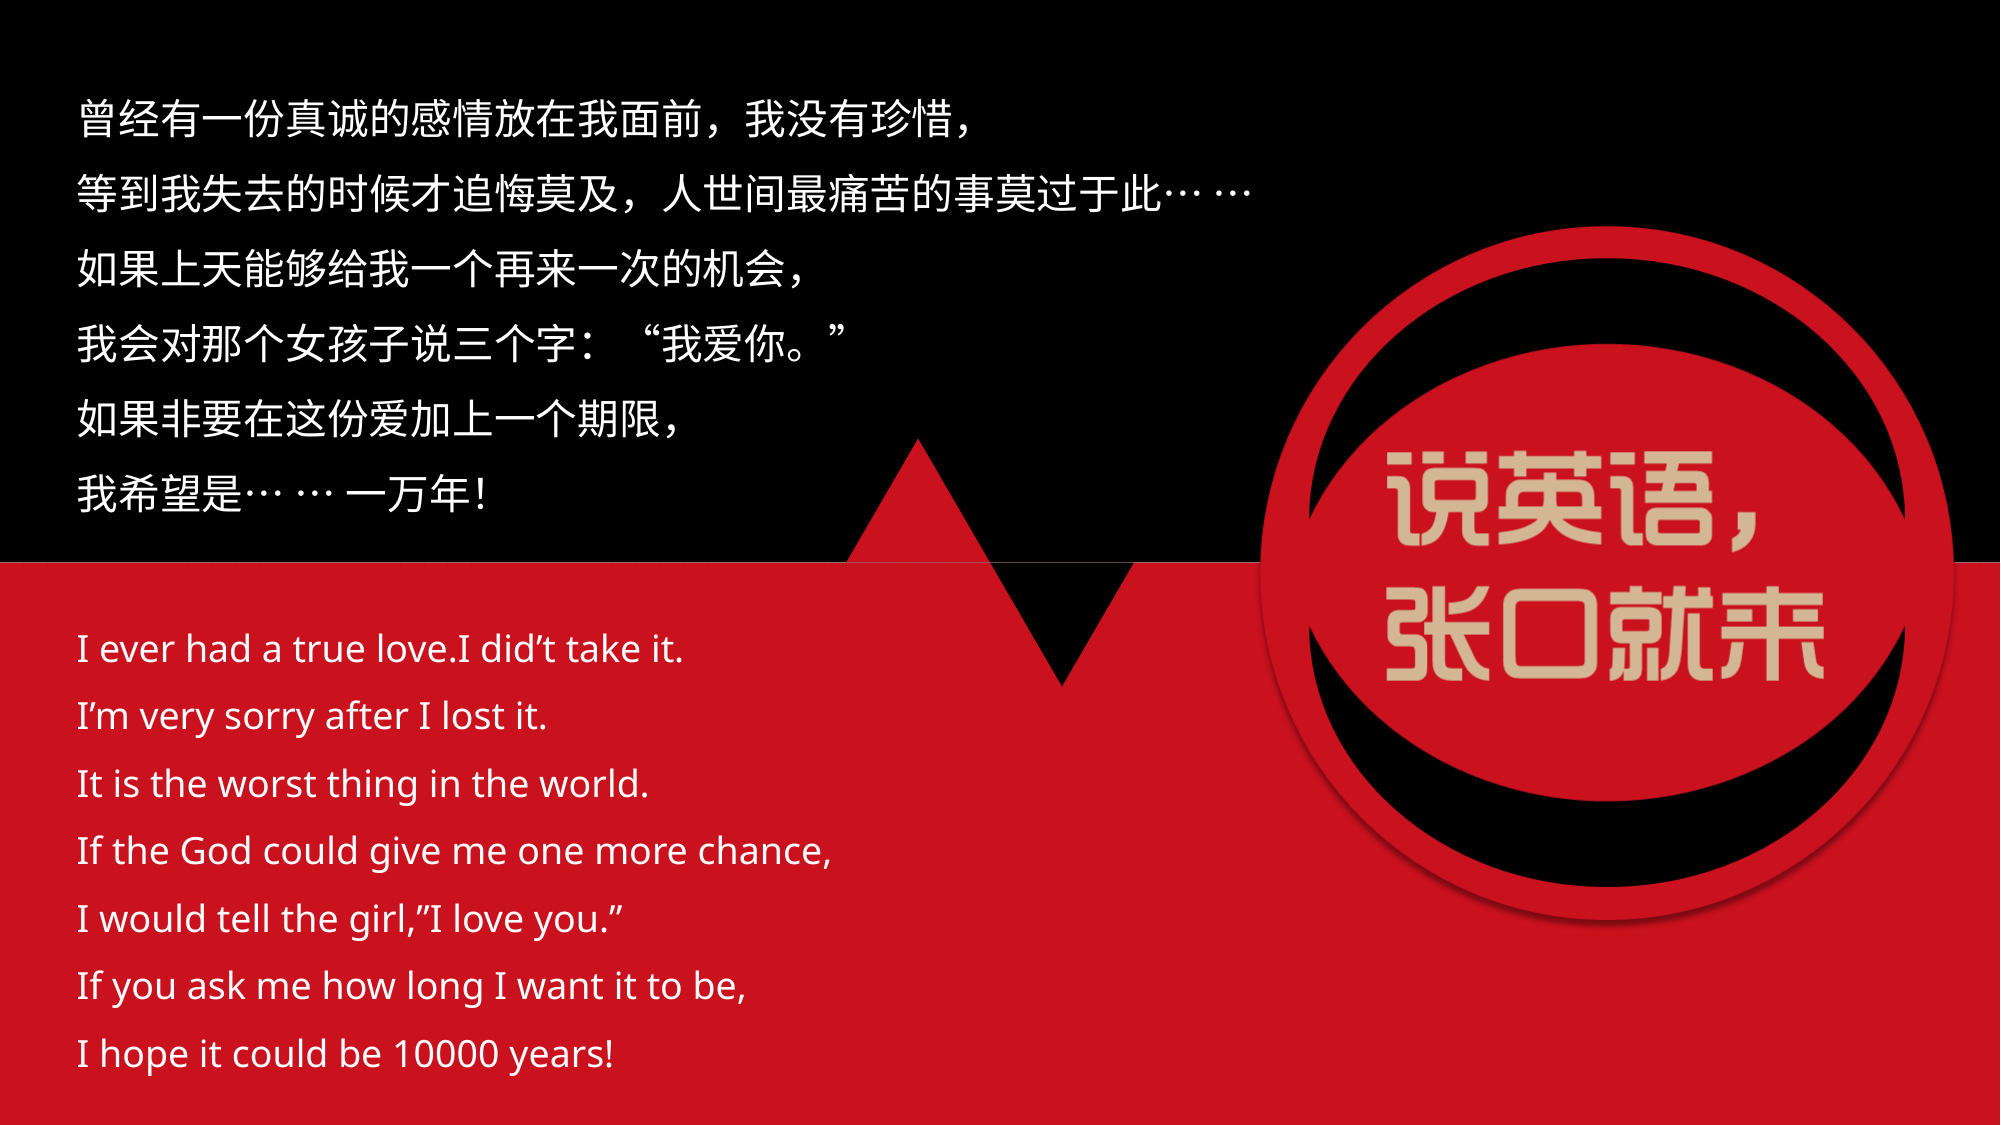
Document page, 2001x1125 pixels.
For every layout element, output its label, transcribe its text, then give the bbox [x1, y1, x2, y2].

text_box I ever had a true love.I did’t take it. I’m very sorry after I lost it. It is the worst thing in the world. If the God could give me one more chance, I would tell the girl,”I love you.” If you ask me how long I want it to be, I hope it could be 10000 years! [61, 595, 974, 1083]
text_box [844, 436, 992, 564]
text_box [989, 561, 1136, 689]
text_box [0, 0, 2000, 563]
text_box 曾经有一份真诚的感情放在我面前，我没有珍惜， 等到我失去的时候才追悔莫及，人世间最痛苦的事莫过于此… … 如果上天能够给我一个再来一次的机会， 我会对那个女孩子说三个字：“我爱你。” 如果非要在这份爱加上一个期限， 我希望是… … 一万年！ [61, 60, 1327, 525]
text_box [0, 563, 2000, 1125]
picture [1251, 223, 1963, 935]
